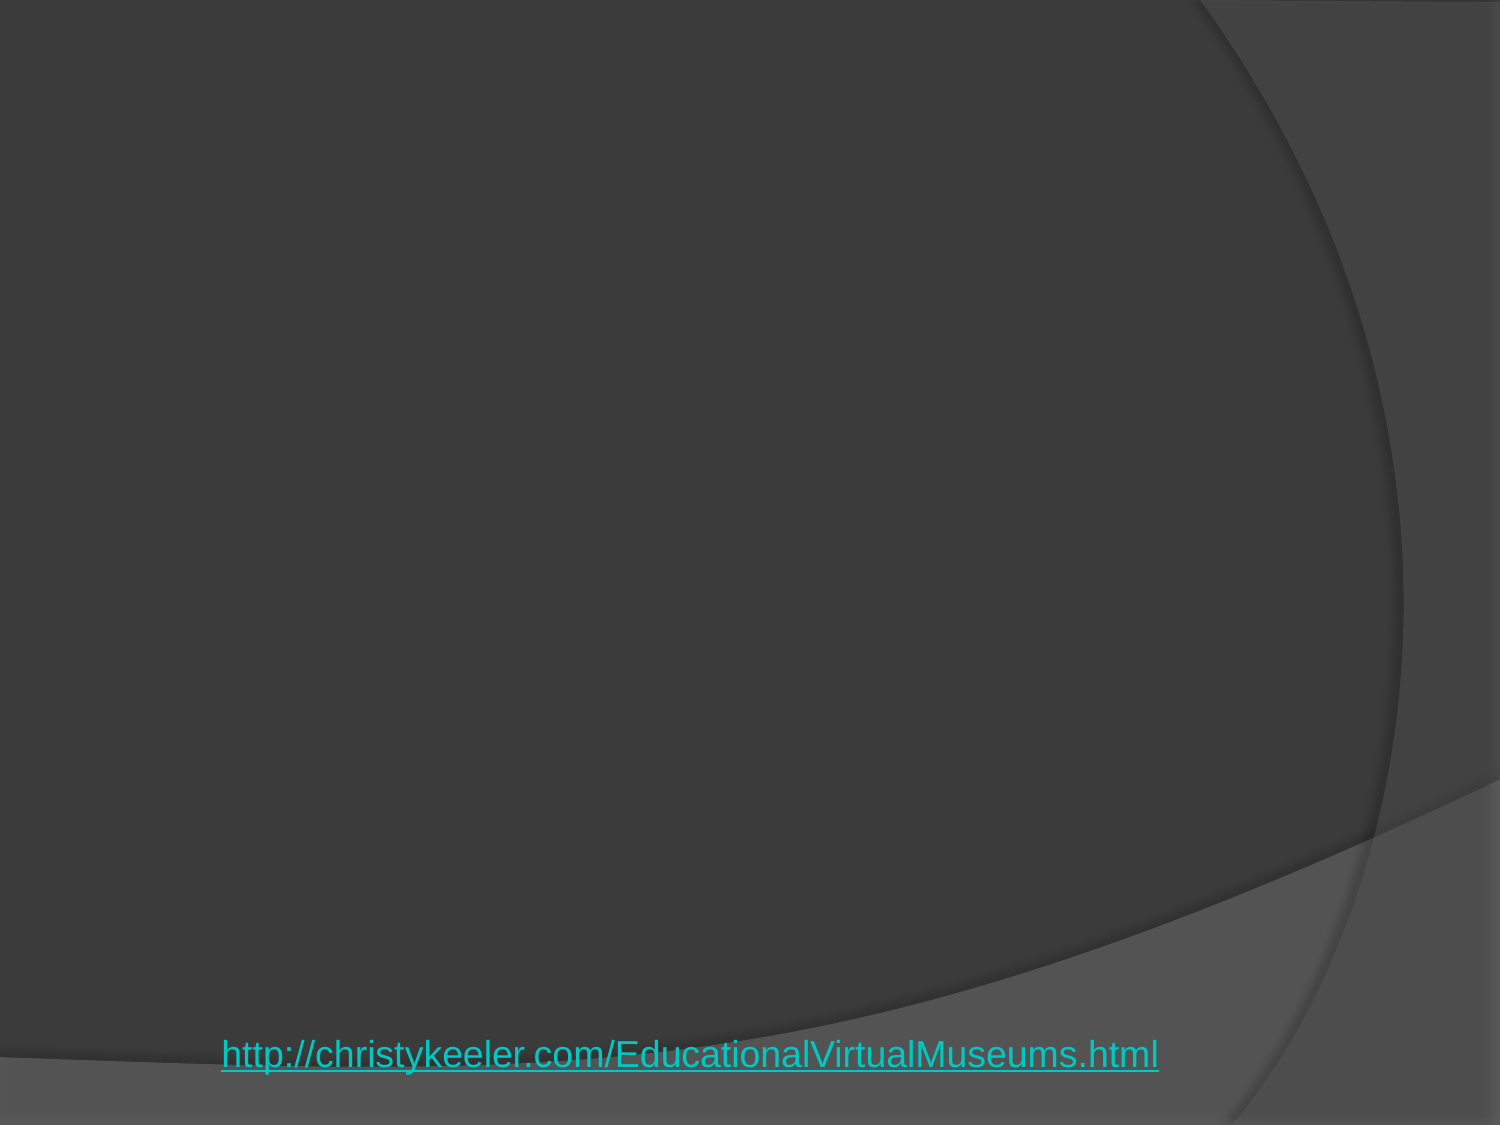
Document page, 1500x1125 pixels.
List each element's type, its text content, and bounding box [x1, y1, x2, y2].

text_box http://christykeeler.com/EducationalVirtualMuseums.html [206, 1023, 1208, 1083]
